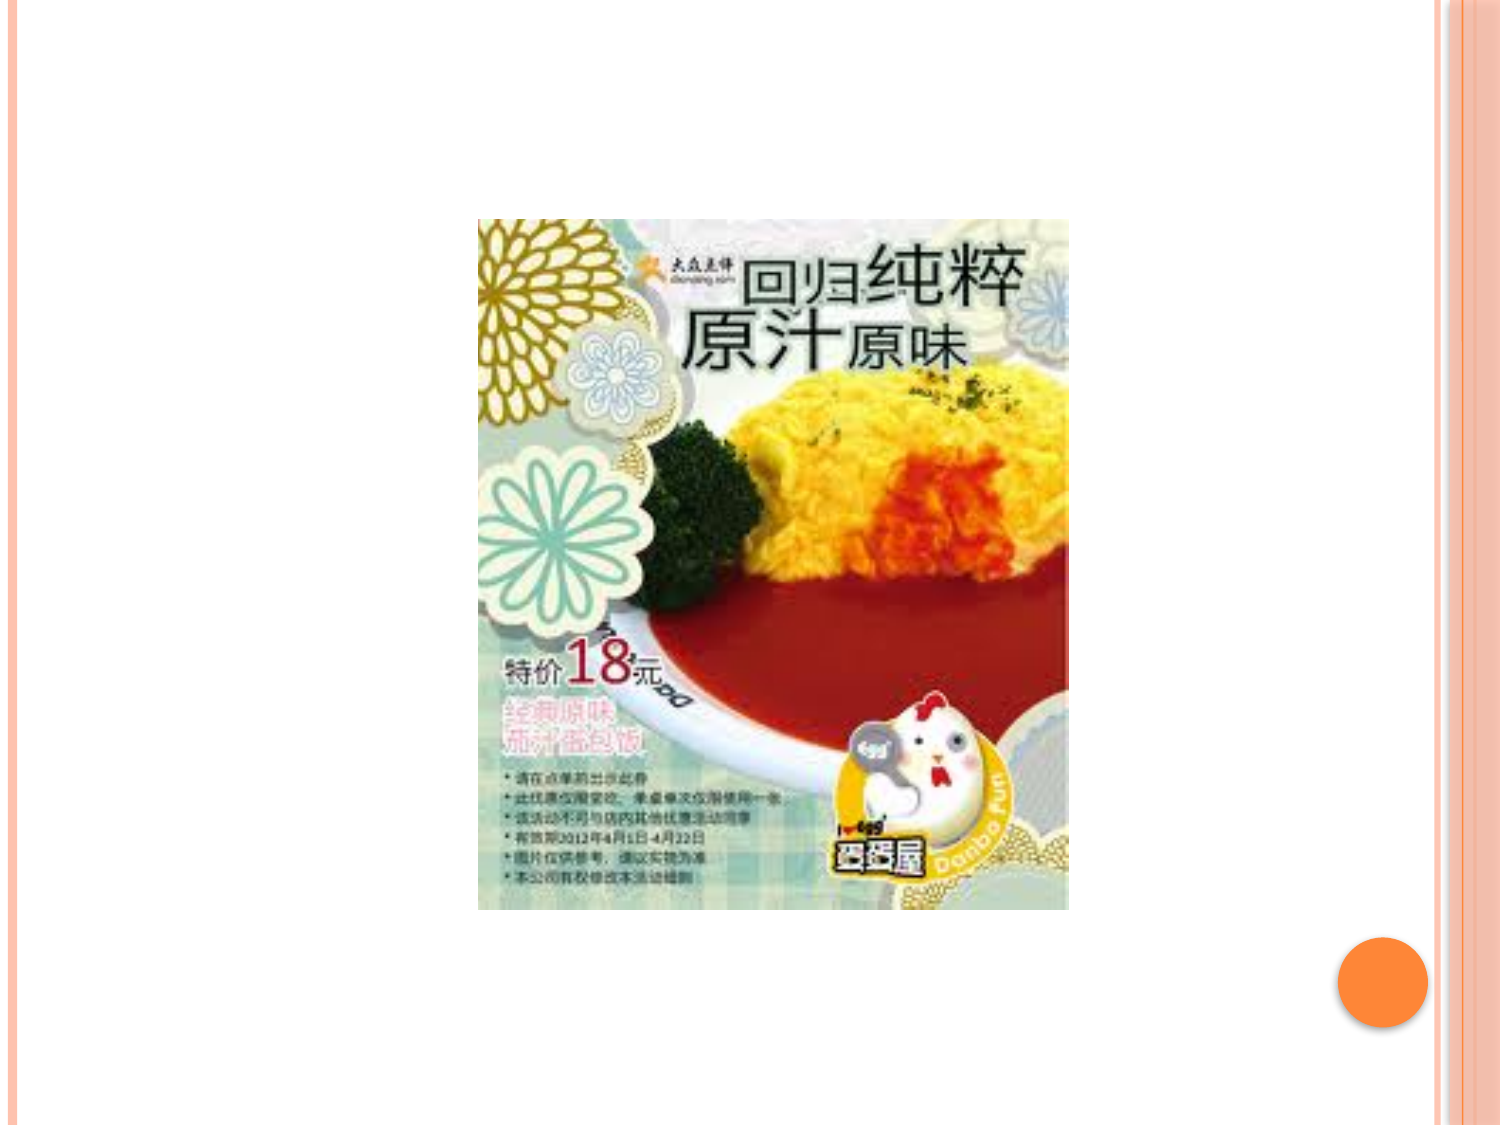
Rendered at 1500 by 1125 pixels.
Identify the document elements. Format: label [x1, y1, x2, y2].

list [477, 219, 1070, 911]
